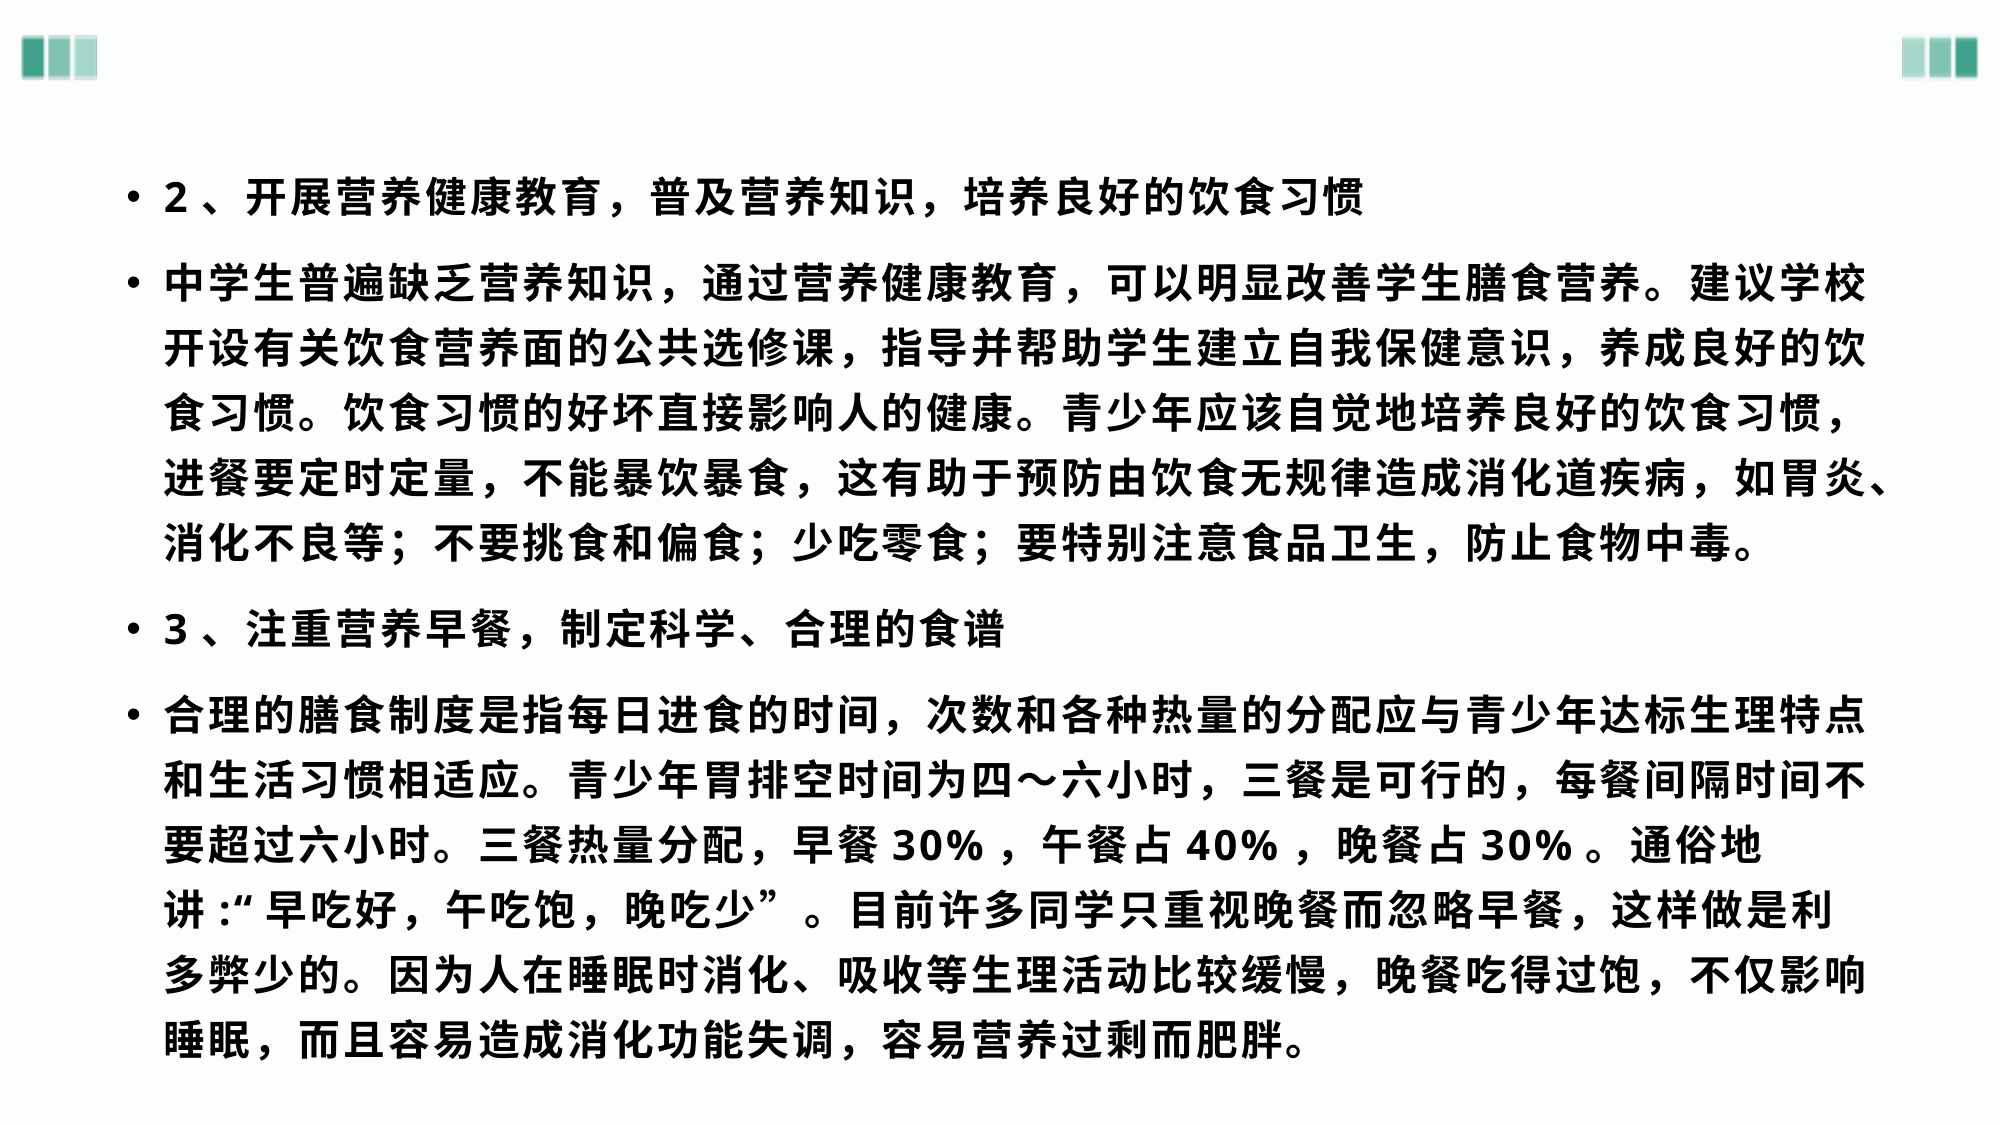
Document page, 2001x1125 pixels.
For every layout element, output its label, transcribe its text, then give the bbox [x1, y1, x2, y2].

picture [1881, 0, 2000, 118]
picture [0, 0, 119, 119]
list 2、开展营养健康教育，普及营养知识，培养良好的饮食习惯 中学生普遍缺乏营养知识，通过营养健康教育，可以明显改善学生膳食营养。建议学校开设有关饮食营养面的公共选修课，指导并帮助学生建立自我保健意识，养成良好的饮食习惯。饮食习惯的好坏直接影响人的健康。青少年应该自觉地培养良好的饮食习惯，进餐要定时定量，不能暴饮暴食，这有助于预防由饮食无规律造成消化道疾病，如胃炎、消化不良等；不要挑食和偏食；少吃零食；要特别注意食品卫生，防止食物中毒。 3、注重营养早餐，制定科学、合理的食谱 合理的膳食制度是指每日进食的时间，次数和各种热量的分配应与青少年达标生理特点和生活习惯相适应。青少年胃排空时间为四～六小时，三餐是可行的，每餐间隔时间不要超过六小时。三餐热量分配，早餐30%，午餐占40%，晚餐占30%。通俗地讲:“早吃好，午吃饱，晚吃少”。目前许多同学只重视晚餐而忽略早餐，这样做是利多弊少的。因为人在睡眠时消化、吸收等生理活动比较缓慢，晚餐吃得过饱，不仅影响睡眠，而且容易造成消化功能失调，容易营养过剩而肥胖。 [109, 156, 1891, 1041]
